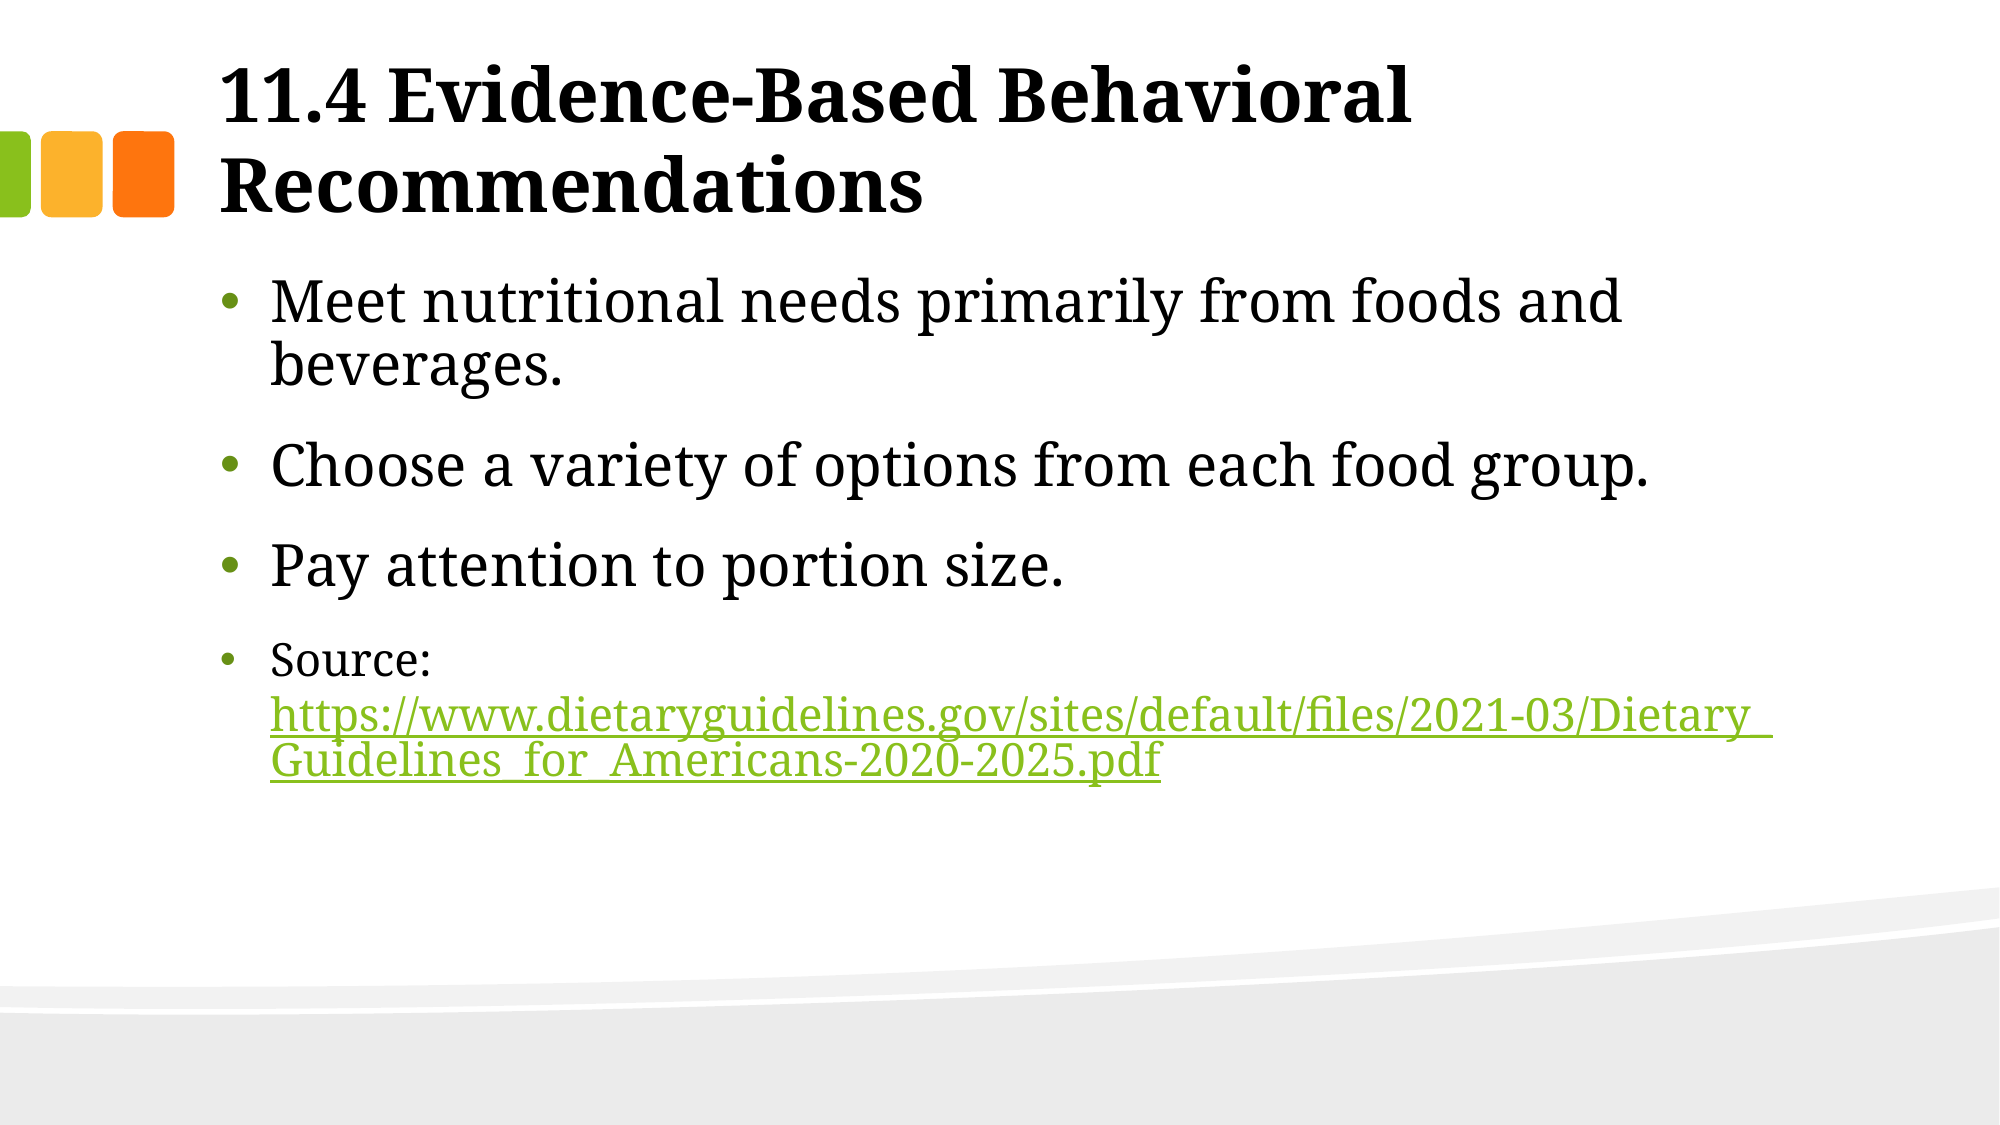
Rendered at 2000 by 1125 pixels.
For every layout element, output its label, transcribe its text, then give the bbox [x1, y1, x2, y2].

list Meet nutritional needs primarily from foods and beverages. Choose a variety of options from each food group. Pay attention to portion size. Source: https://www.dietaryguidelines.gov/sites/default/files/2021-03/Dietary_Guidelines_for_Americans-2020-2025.pdf [199, 262, 1800, 1013]
title 11.4 Evidence-Based Behavioral Recommendations [199, 24, 1800, 238]
